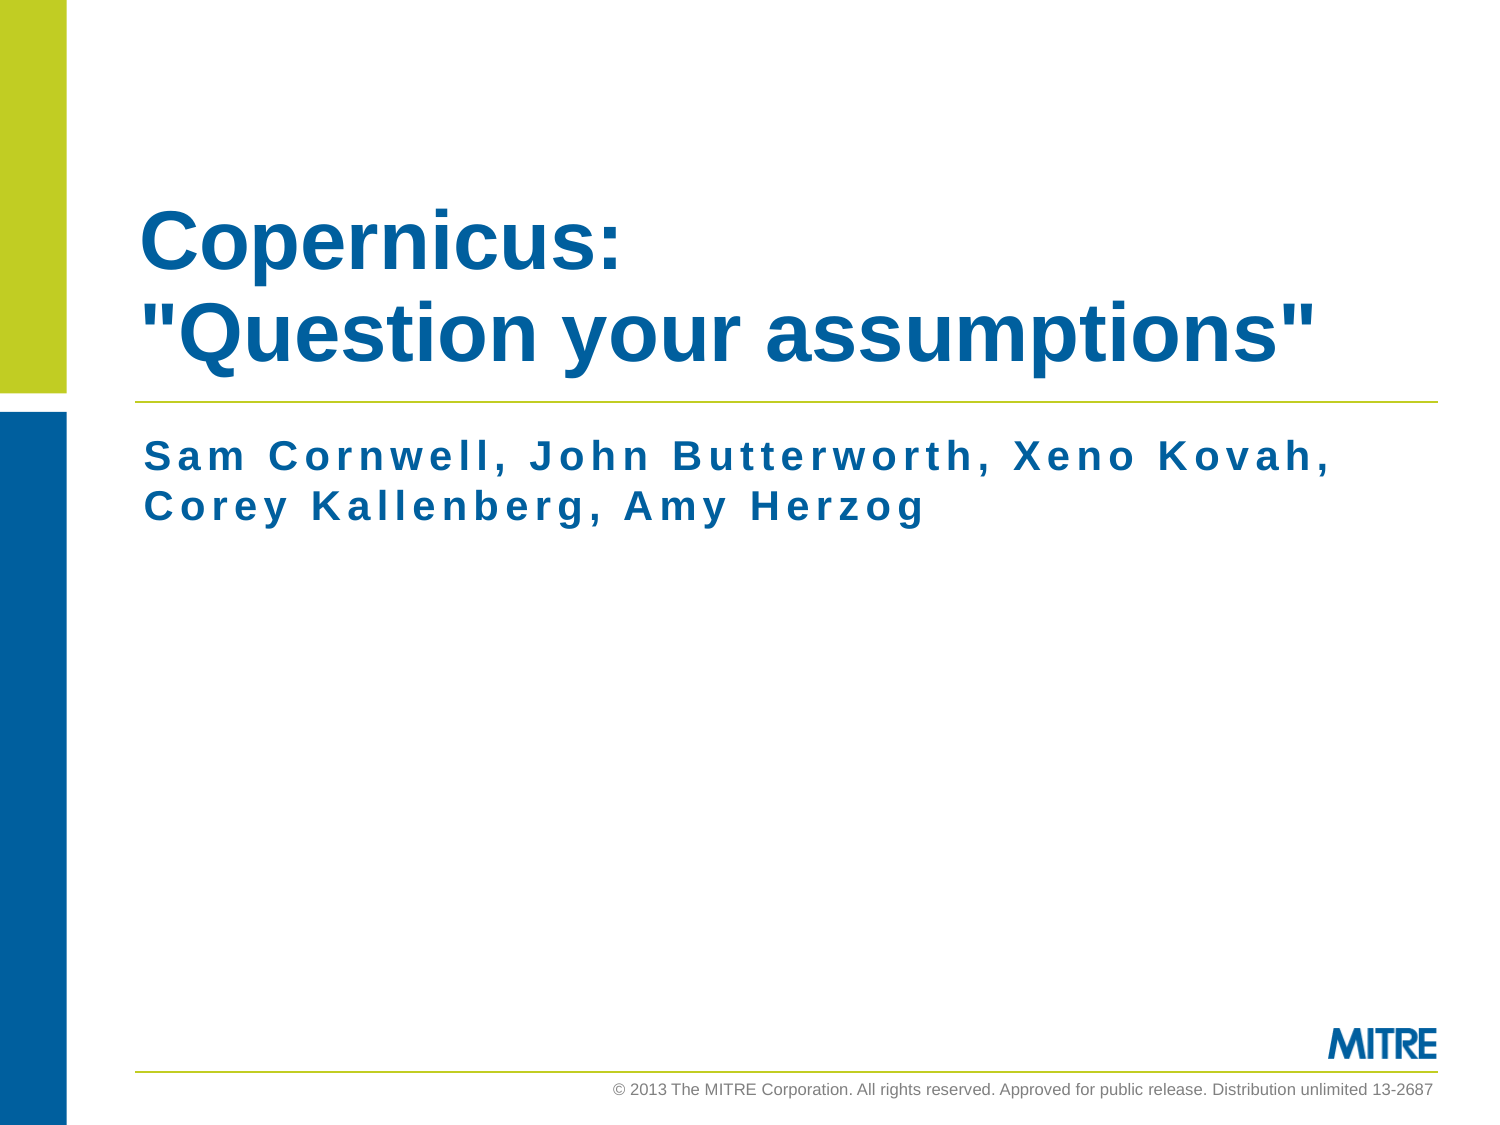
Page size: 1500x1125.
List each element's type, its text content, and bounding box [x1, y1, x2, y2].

picture [1328, 1025, 1439, 1066]
subtitle Sam Cornwell, John Butterworth, Xeno Kovah, Corey Kallenberg, Amy Herzog [128, 421, 1451, 486]
title Copernicus: "Question your assumptions" [124, 60, 1369, 386]
